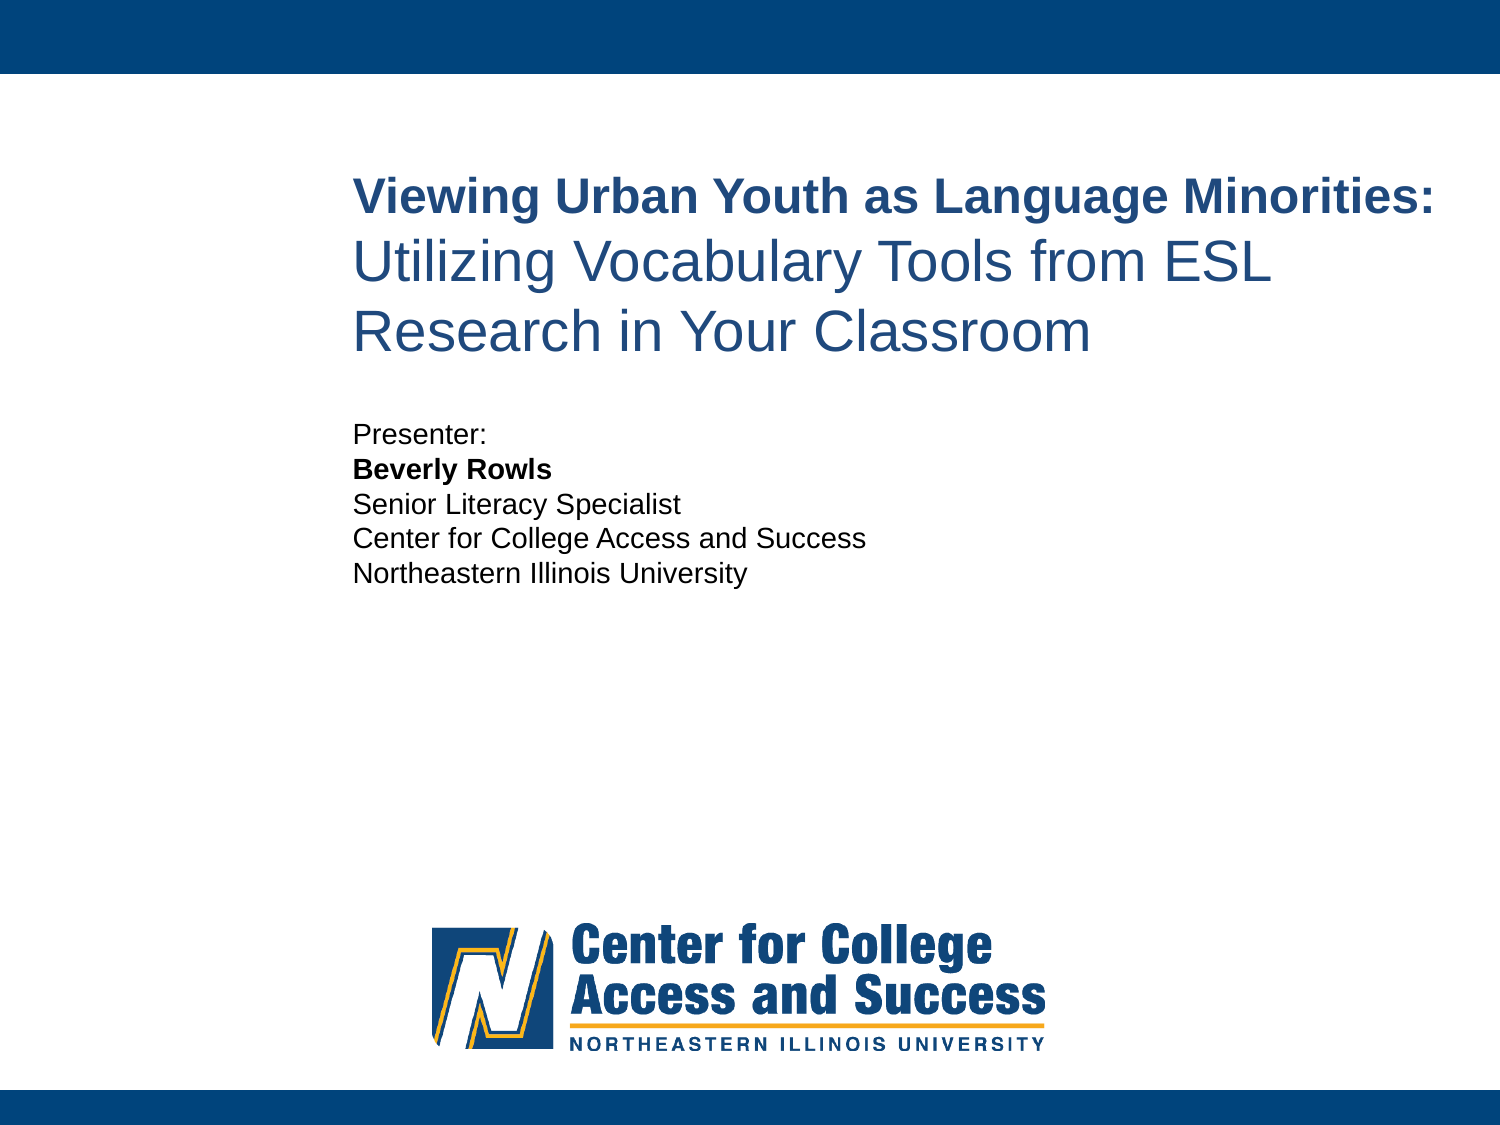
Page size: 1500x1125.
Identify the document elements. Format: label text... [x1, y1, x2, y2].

picture [0, 1090, 1500, 1125]
text_box Presenter: Beverly Rowls Senior Literacy Specialist Center for College Access and Success Northeastern Illinois University [337, 407, 892, 628]
picture [432, 923, 1045, 1052]
text_box Viewing Urban Youth as Language Minorities: Utilizing Vocabulary Tools from ESL Research in Your Classroom [337, 155, 1500, 371]
picture [0, 0, 1500, 75]
